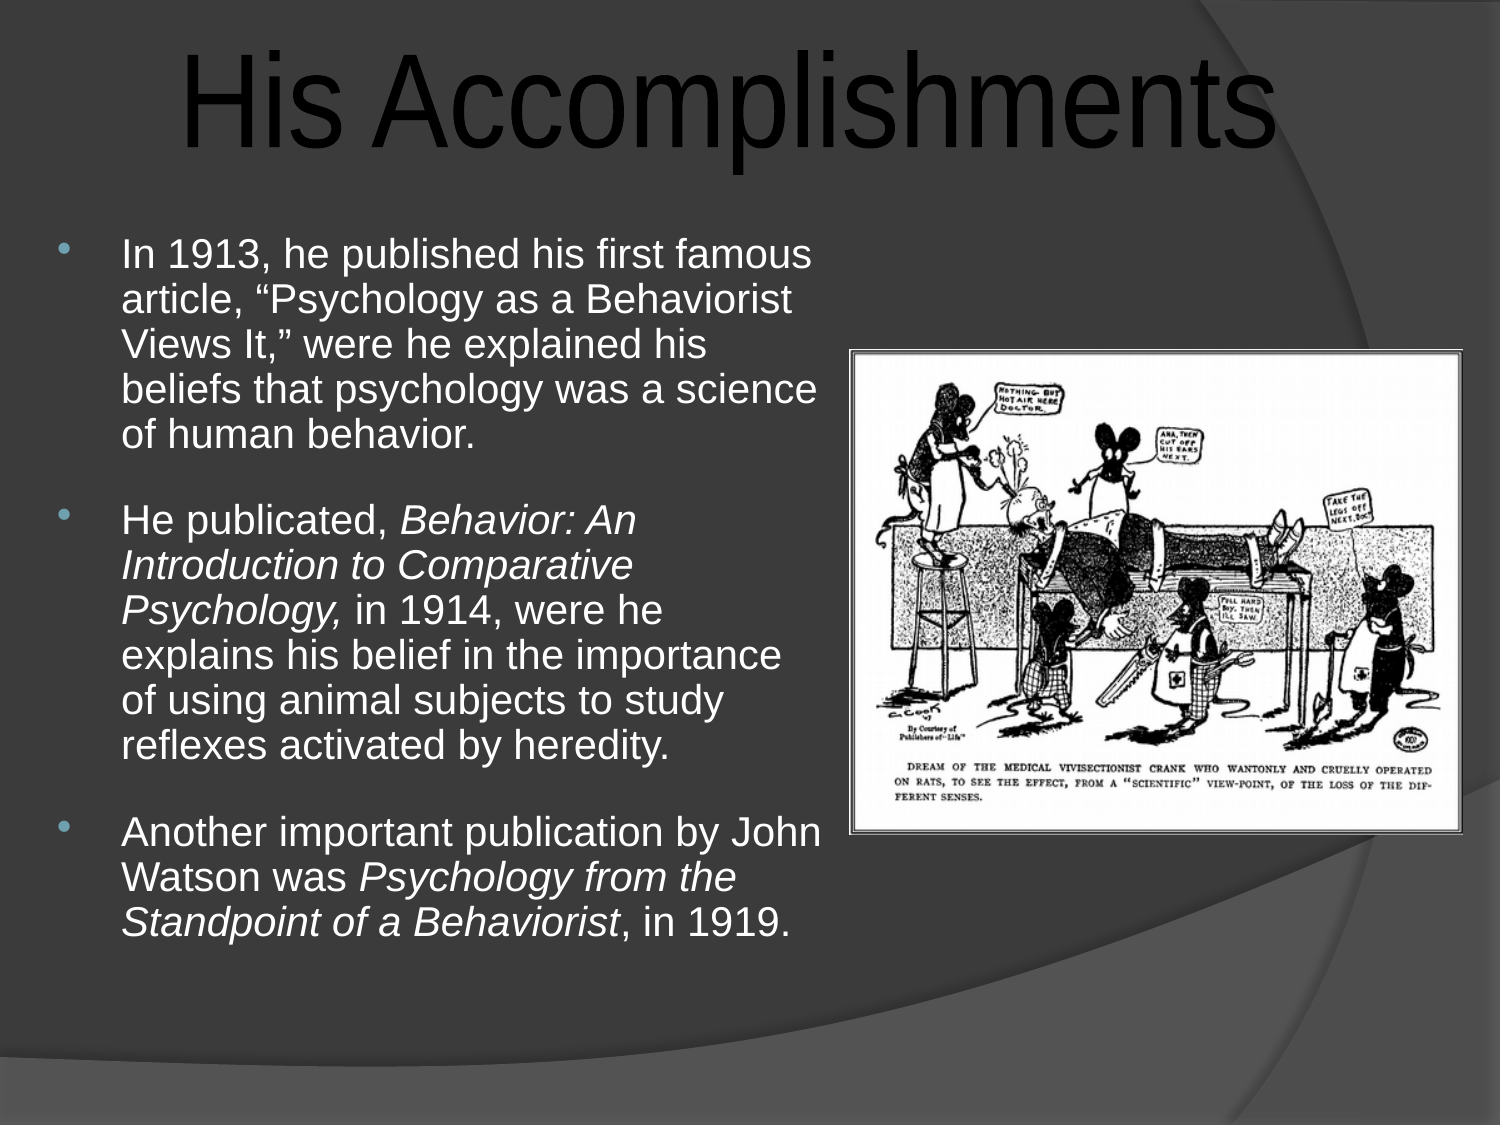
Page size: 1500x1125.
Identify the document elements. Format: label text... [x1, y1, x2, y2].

picture [849, 349, 1463, 835]
list In 1913, he published his first famous article, “Psychology as a Behaviorist Views It,” were he explained his beliefs that psychology was a science of human behavior. He publicated, Behavior: An Introduction to Comparative Psychology, in 1914, were he explains his belief in the importance of using animal subjects to study reflexes activated by heredity. Another important publication by John Watson was Psychology from the Standpoint of a Behaviorist, in 1919. [37, 224, 838, 1101]
